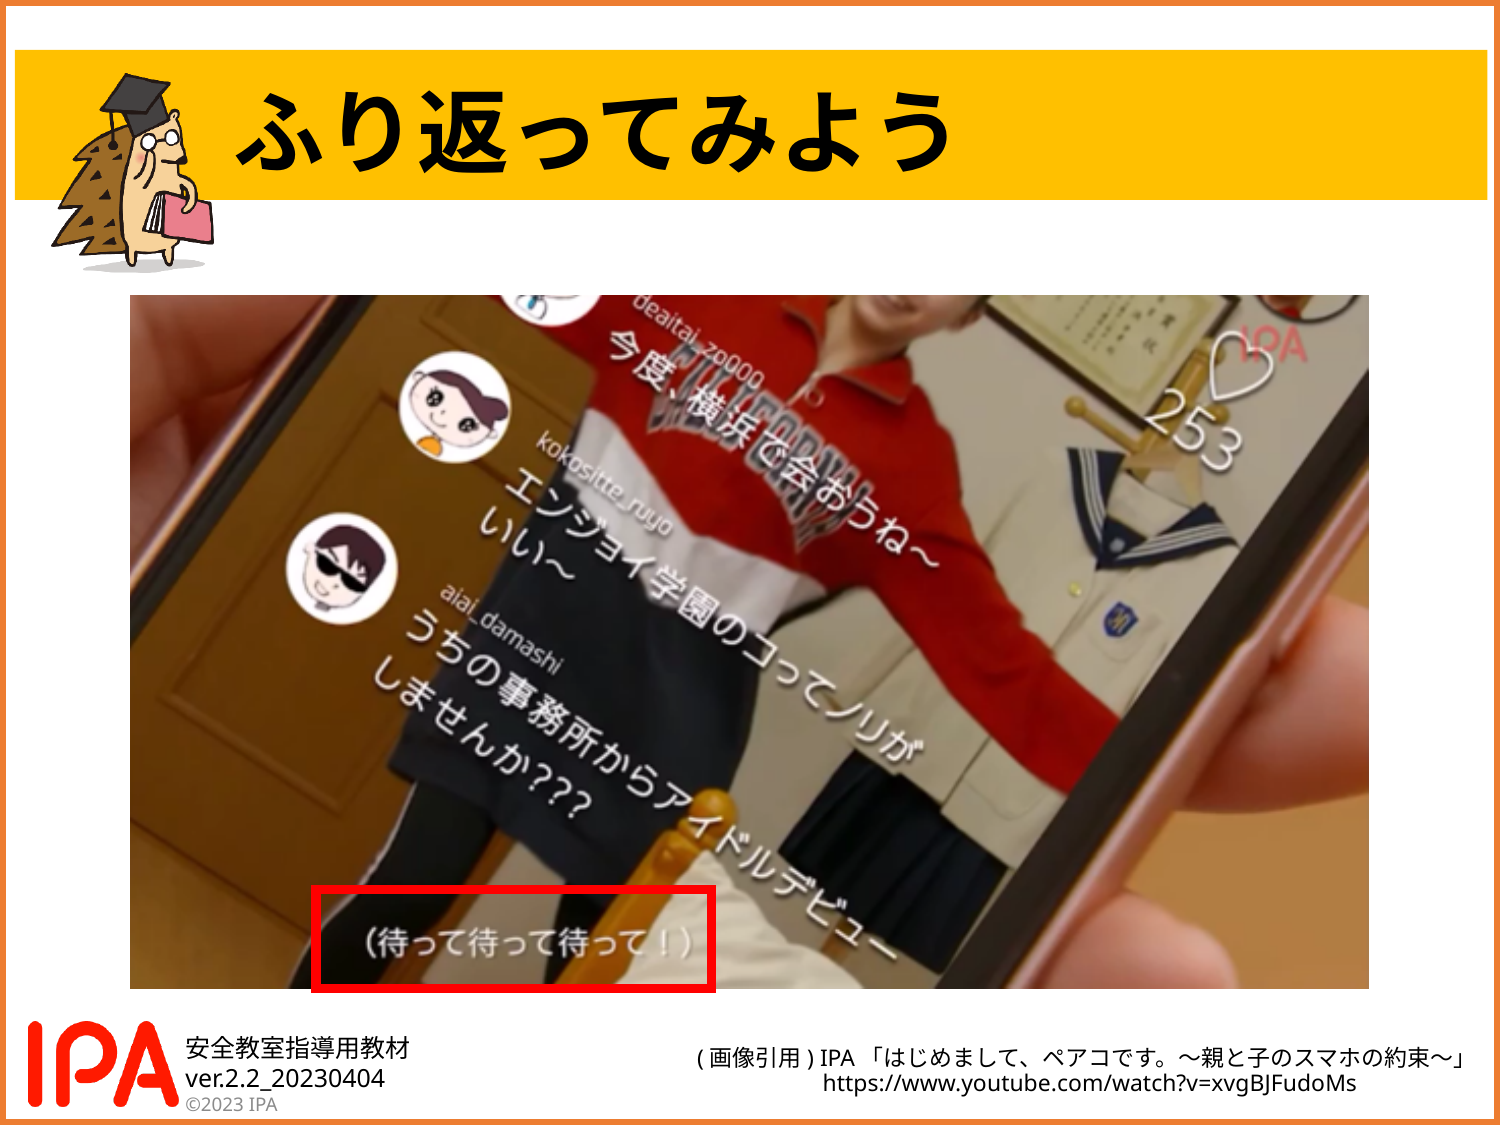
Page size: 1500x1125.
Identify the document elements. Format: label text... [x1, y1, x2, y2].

picture [51, 73, 214, 273]
title ふり返ってみよう [218, 59, 1500, 214]
text_box (画像引用) IPA「はじめまして、ペアコです。～親と子のスマホの約束～」 https://www.youtube.com/watch?v=xvgBJFudoMs [682, 989, 1500, 1125]
picture [28, 1021, 179, 1107]
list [130, 295, 1369, 989]
